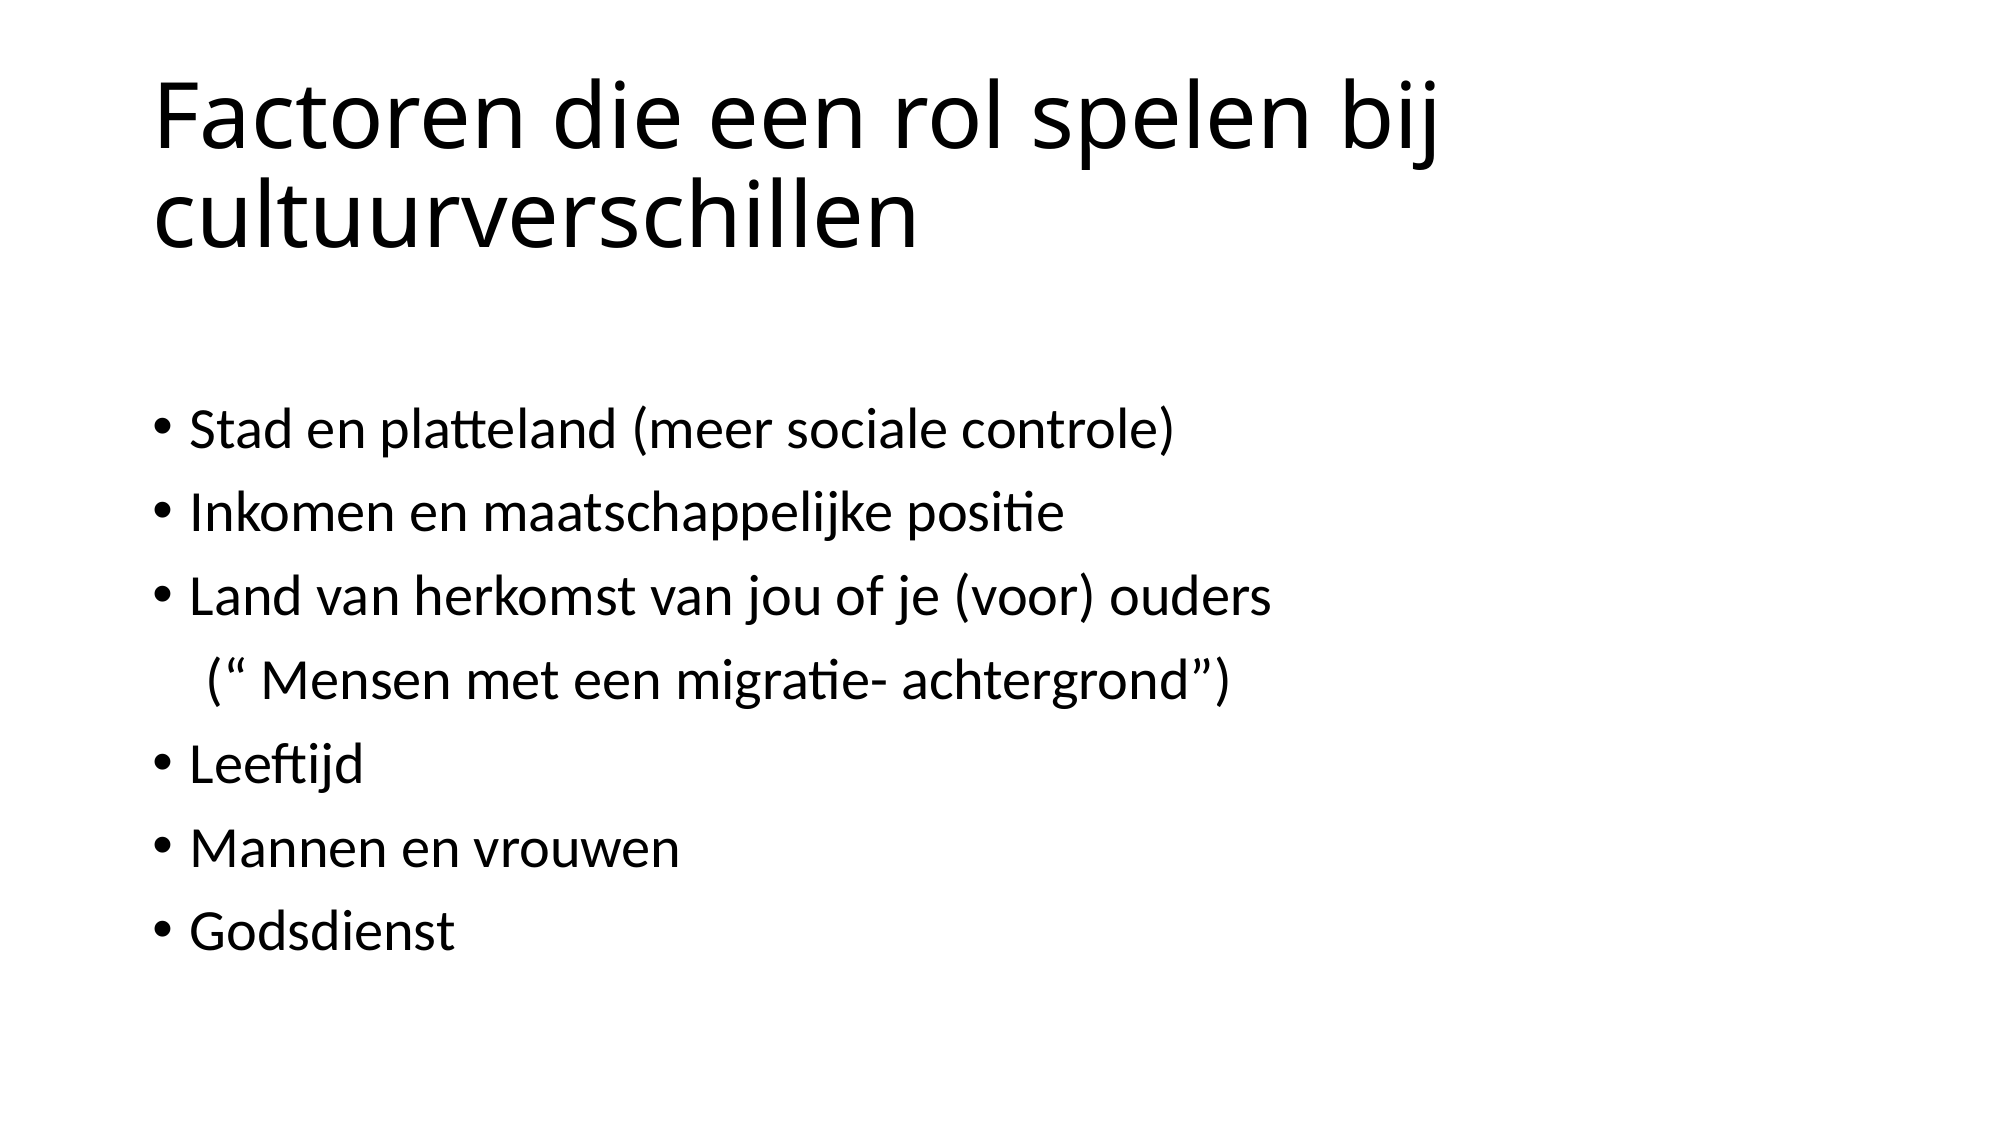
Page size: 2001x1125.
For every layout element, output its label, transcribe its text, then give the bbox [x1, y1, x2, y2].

list Stad en platteland (meer sociale controle) Inkomen en maatschappelijke positie Land van herkomst van jou of je (voor) ouders (“ Mensen met een migratie- achtergrond”) Leeftijd Mannen en vrouwen Godsdienst [137, 299, 1863, 1014]
title Factoren die een rol spelen bij cultuurverschillen [137, 59, 1863, 278]
